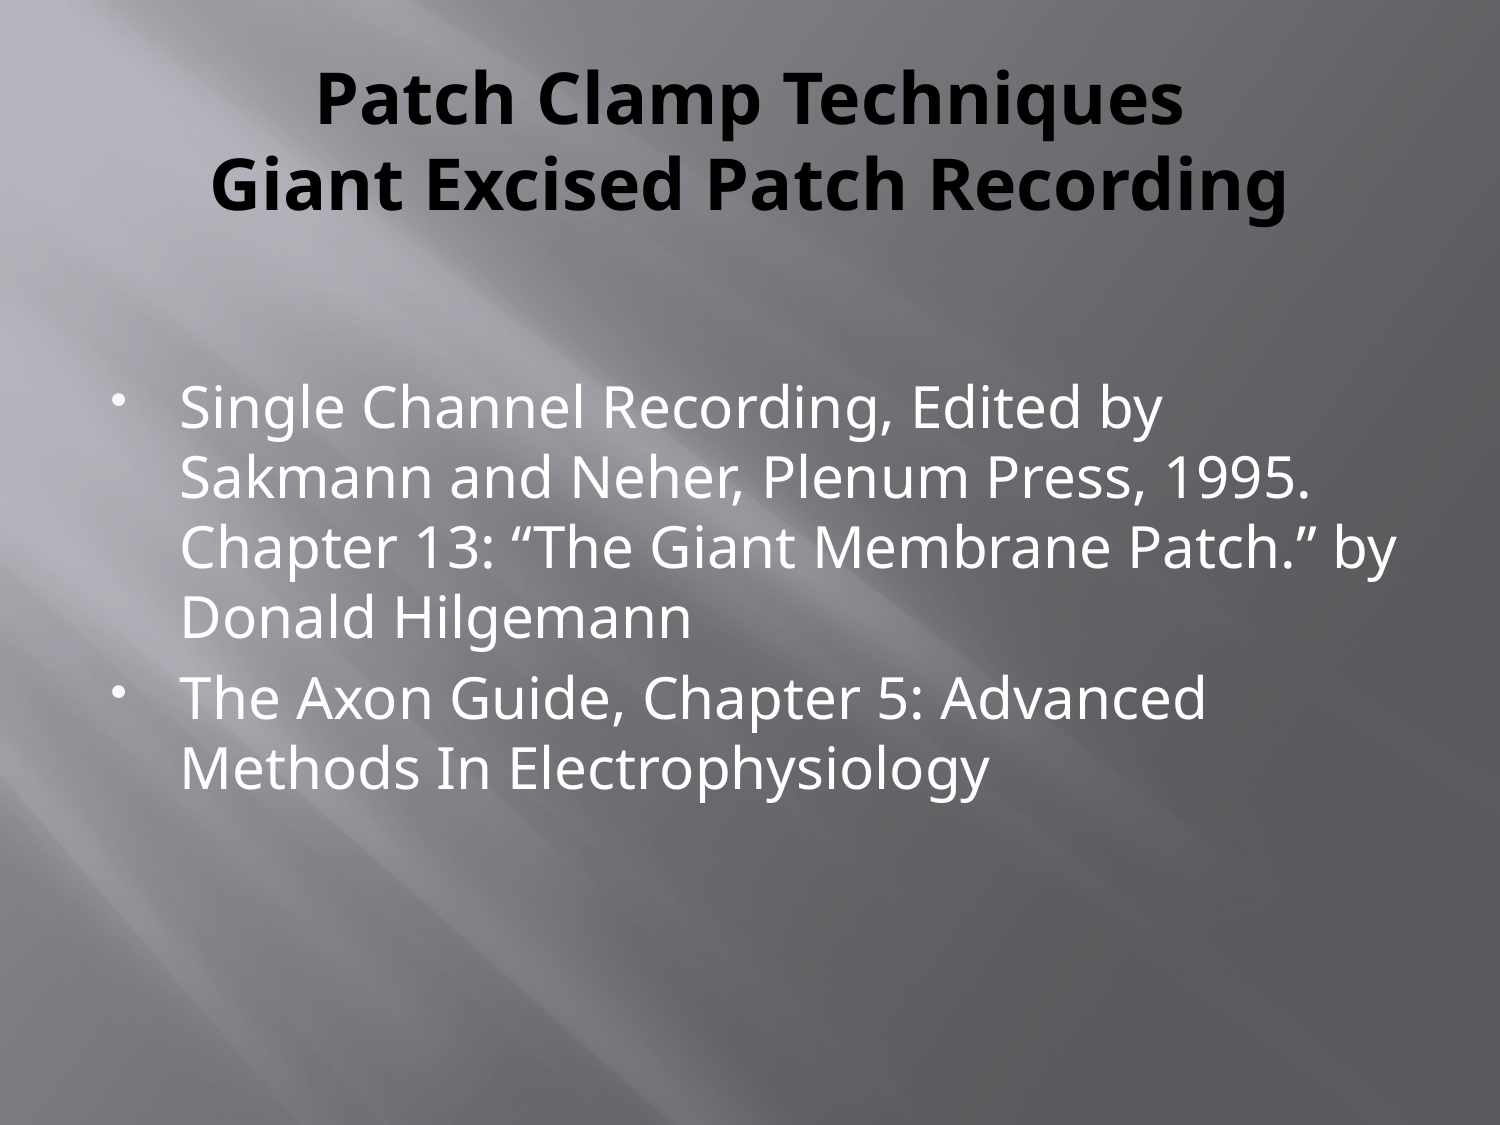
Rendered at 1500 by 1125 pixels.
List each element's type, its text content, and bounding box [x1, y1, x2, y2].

title Patch Clamp Techniques Giant Excised Patch Recording [75, 45, 1425, 233]
list Single Channel Recording, Edited by Sakmann and Neher, Plenum Press, 1995. Chapter 13: “The Giant Membrane Patch.” by Donald Hilgemann The Axon Guide, Chapter 5: Advanced Methods In Electrophysiology [75, 362, 1425, 1013]
